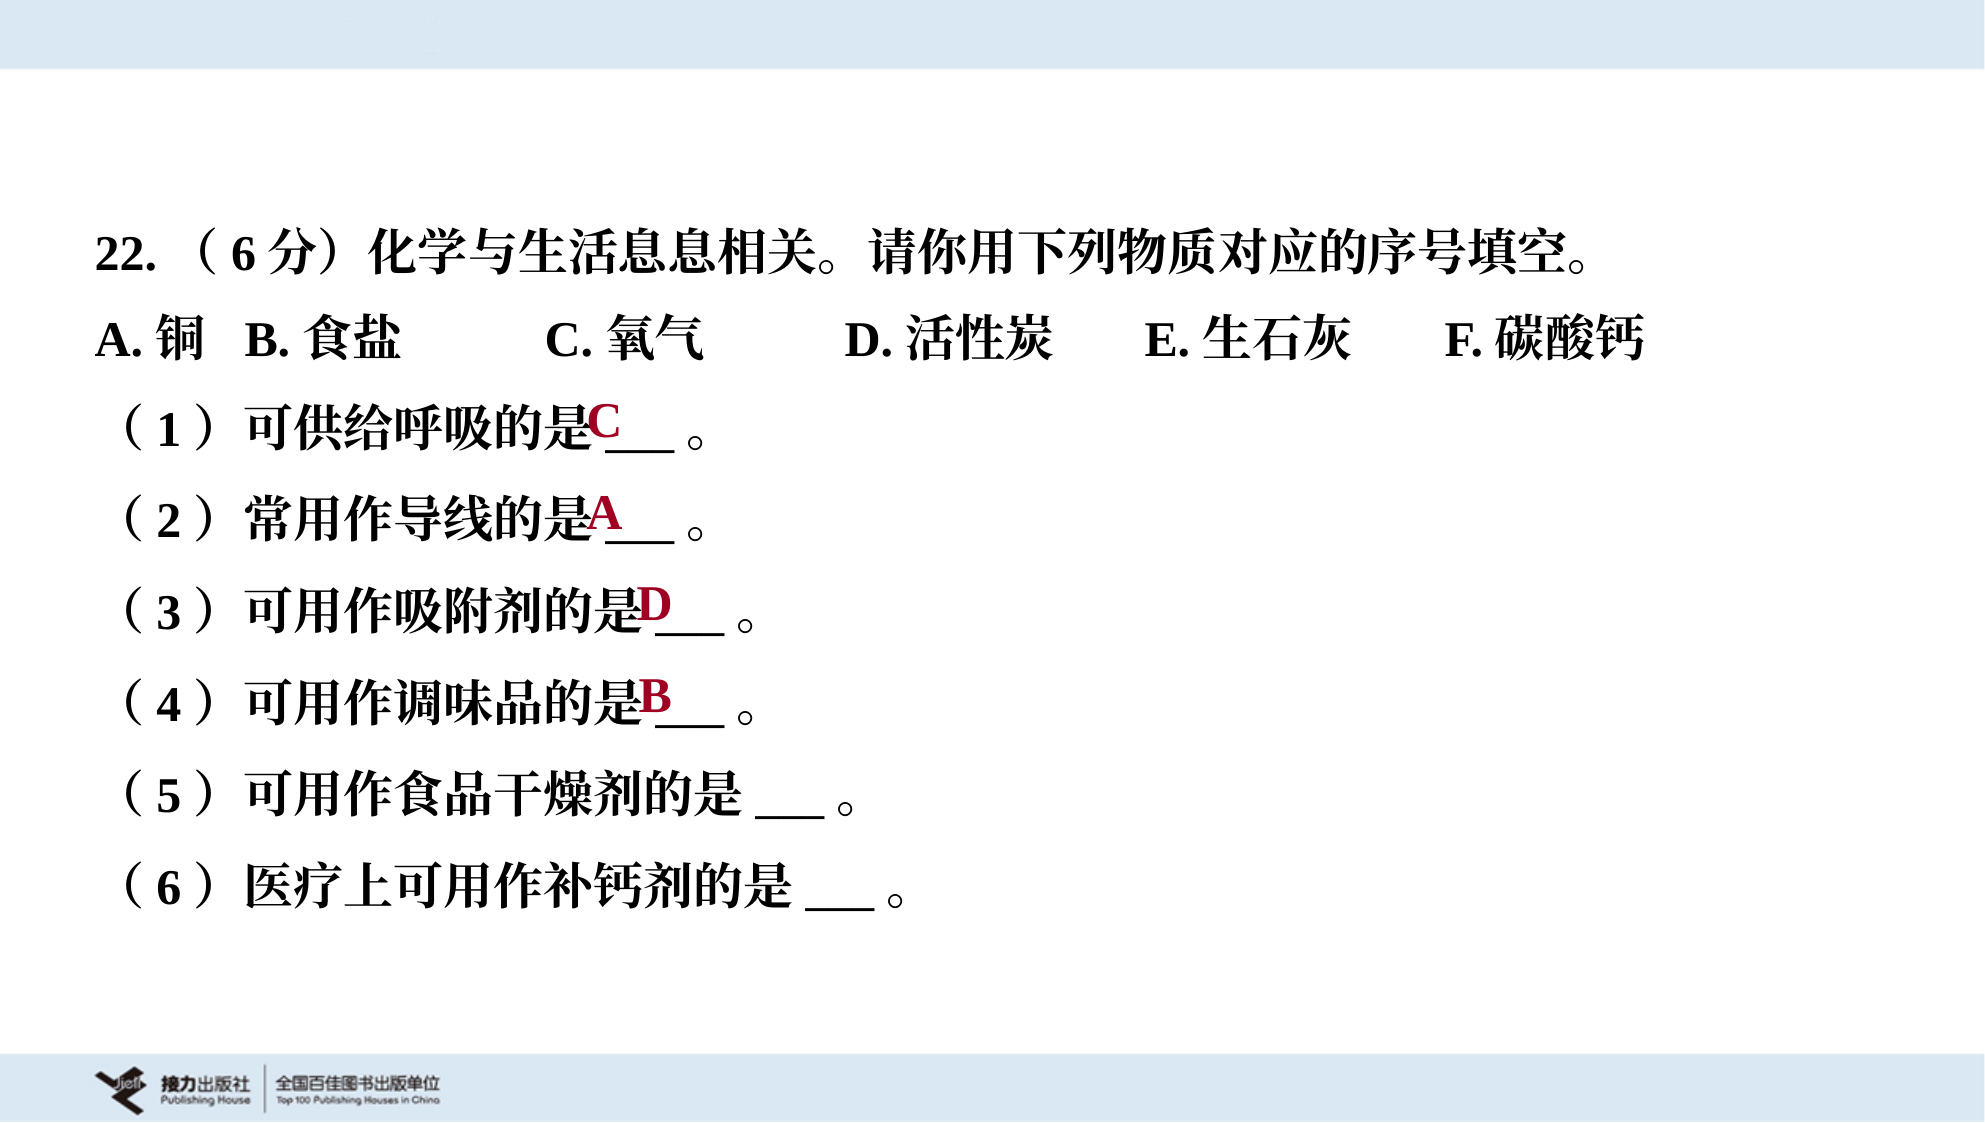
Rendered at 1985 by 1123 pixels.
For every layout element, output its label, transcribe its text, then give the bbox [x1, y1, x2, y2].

text_box B [620, 634, 691, 723]
text_box A.铜 B.食盐 C.氧气 D.活性炭 E.生石灰 F.碳酸钙 [94, 278, 1892, 364]
text_box C [568, 360, 641, 448]
text_box D [618, 543, 691, 631]
picture [0, 0, 1985, 1122]
text_box （1）可供给呼吸的是___。 （2）常用作导线的是___。 （3）可用作吸附剂的是___。 （4）可用作调味品的是___。 （5）可用作食品干燥剂的是___。 （6）医疗上可用作补钙剂的是___。 [94, 364, 1892, 915]
text_box 22.（6分）化学与生活息息相关。请你用下列物质对应的序号填空。 [94, 193, 1892, 278]
text_box A [568, 451, 641, 540]
